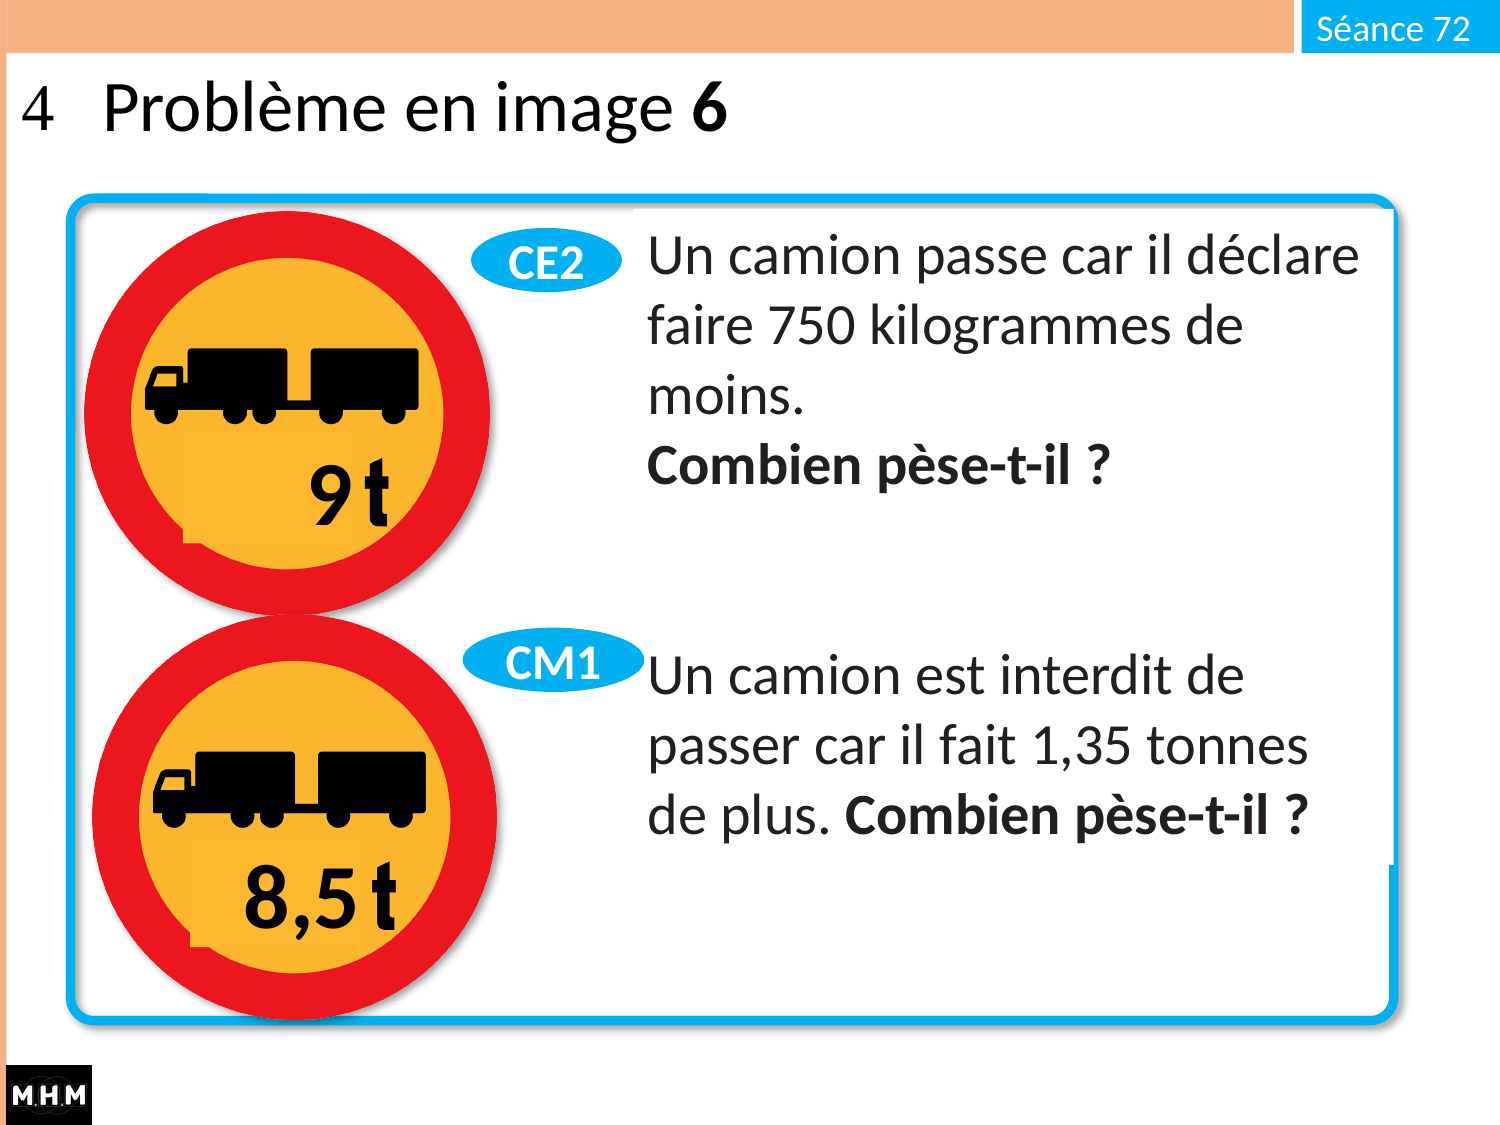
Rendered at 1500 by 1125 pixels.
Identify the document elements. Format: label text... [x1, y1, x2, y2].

title Problème en image 6 [87, 32, 1382, 158]
picture [84, 211, 497, 1019]
text_box [505, 212, 1396, 1023]
text_box CE2 [500, 225, 625, 295]
picture [6, 1065, 92, 1125]
text_box [68, 196, 1392, 1022]
text_box CM1 [507, 625, 647, 695]
text_box Un camion passe car il déclare faire 750 kilogrammes de moins. Combien pèse-t-il ? Un camion est interdit de passer car il fait 1,35 tonnes de plus. Combien pèse-t-il ? [633, 208, 1394, 865]
